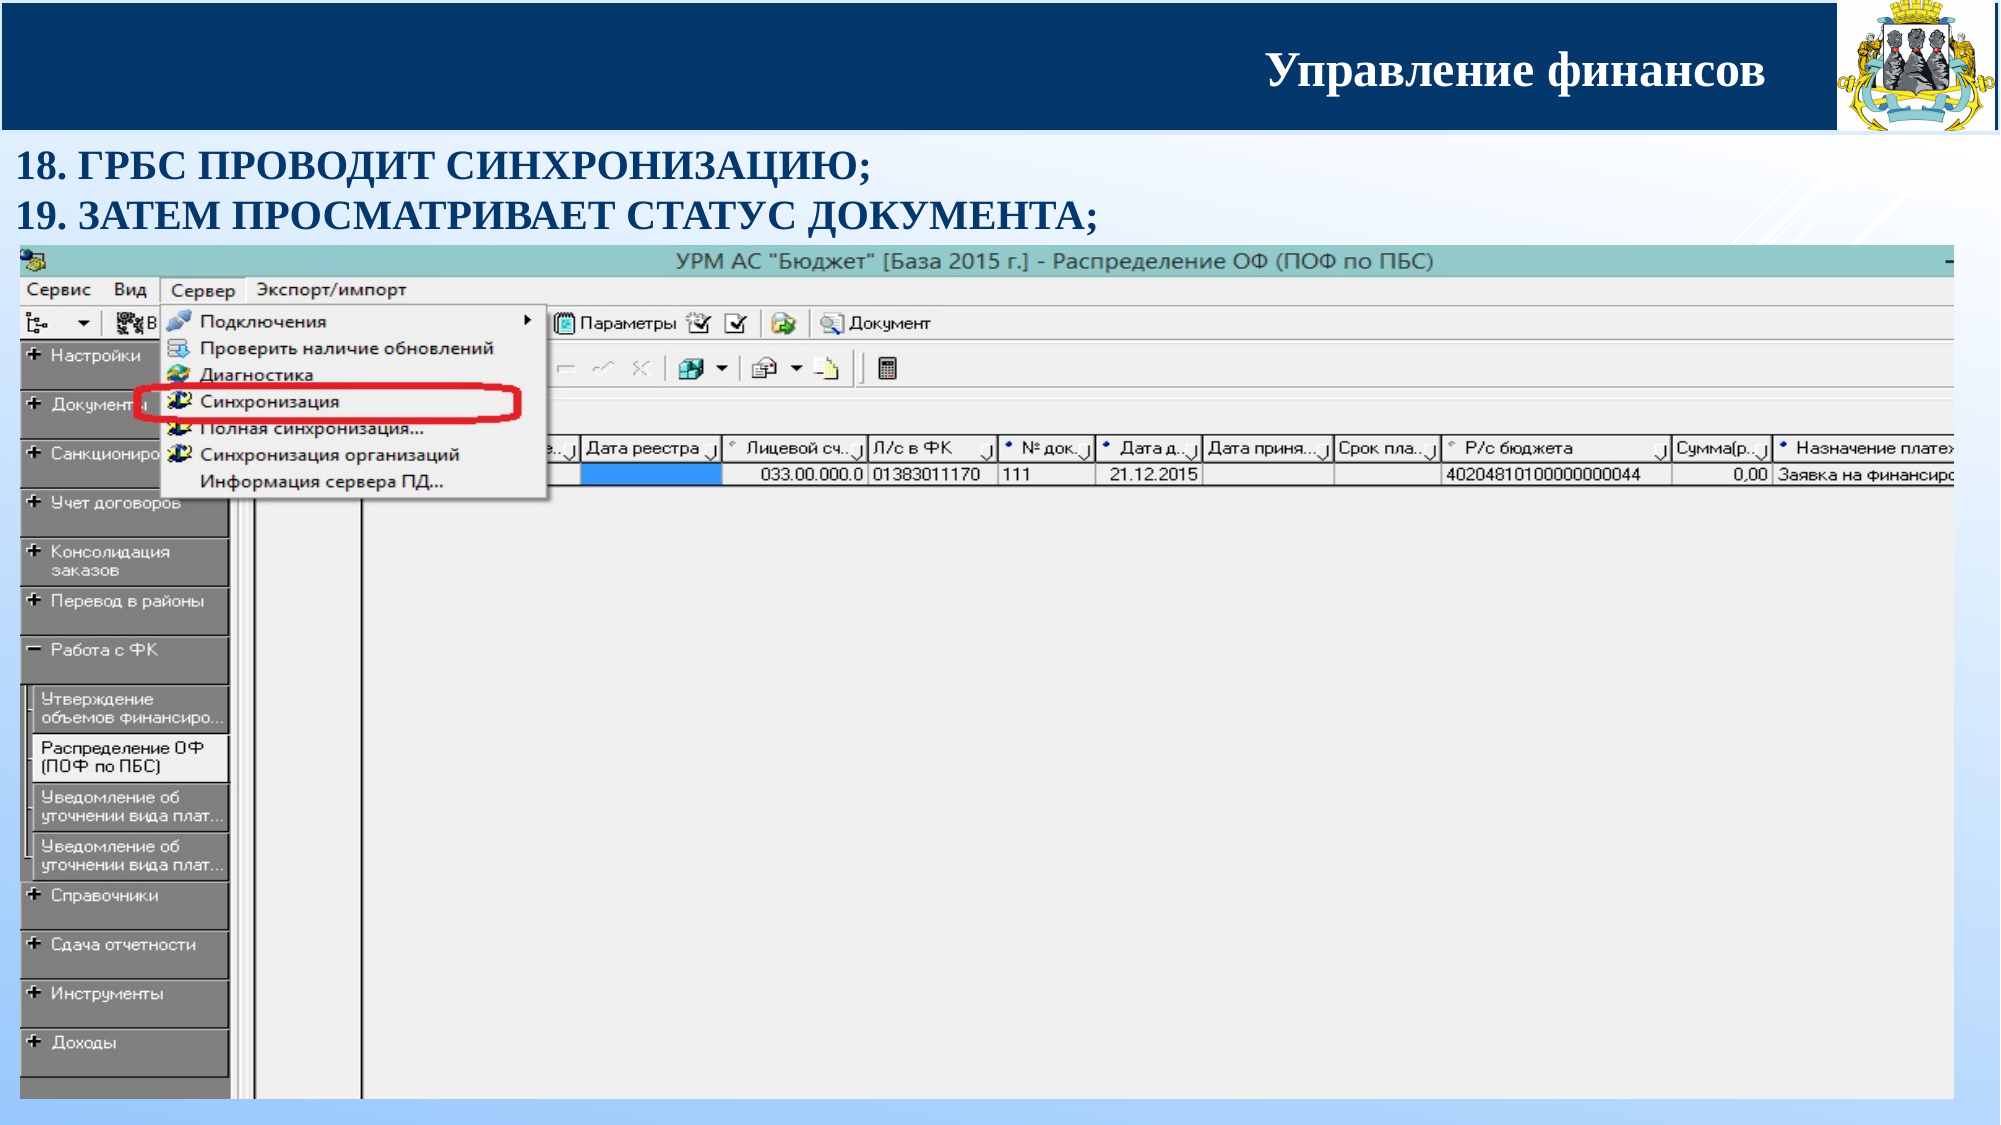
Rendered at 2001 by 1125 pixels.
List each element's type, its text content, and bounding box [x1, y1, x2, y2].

text_box Управление финансов [0, 0, 2000, 134]
picture [19, 244, 1954, 1099]
picture [1837, 0, 1995, 131]
title 18. ГРБС проводит синхронизацию; 19. Затем просматривает статус документа; [0, 134, 1954, 199]
